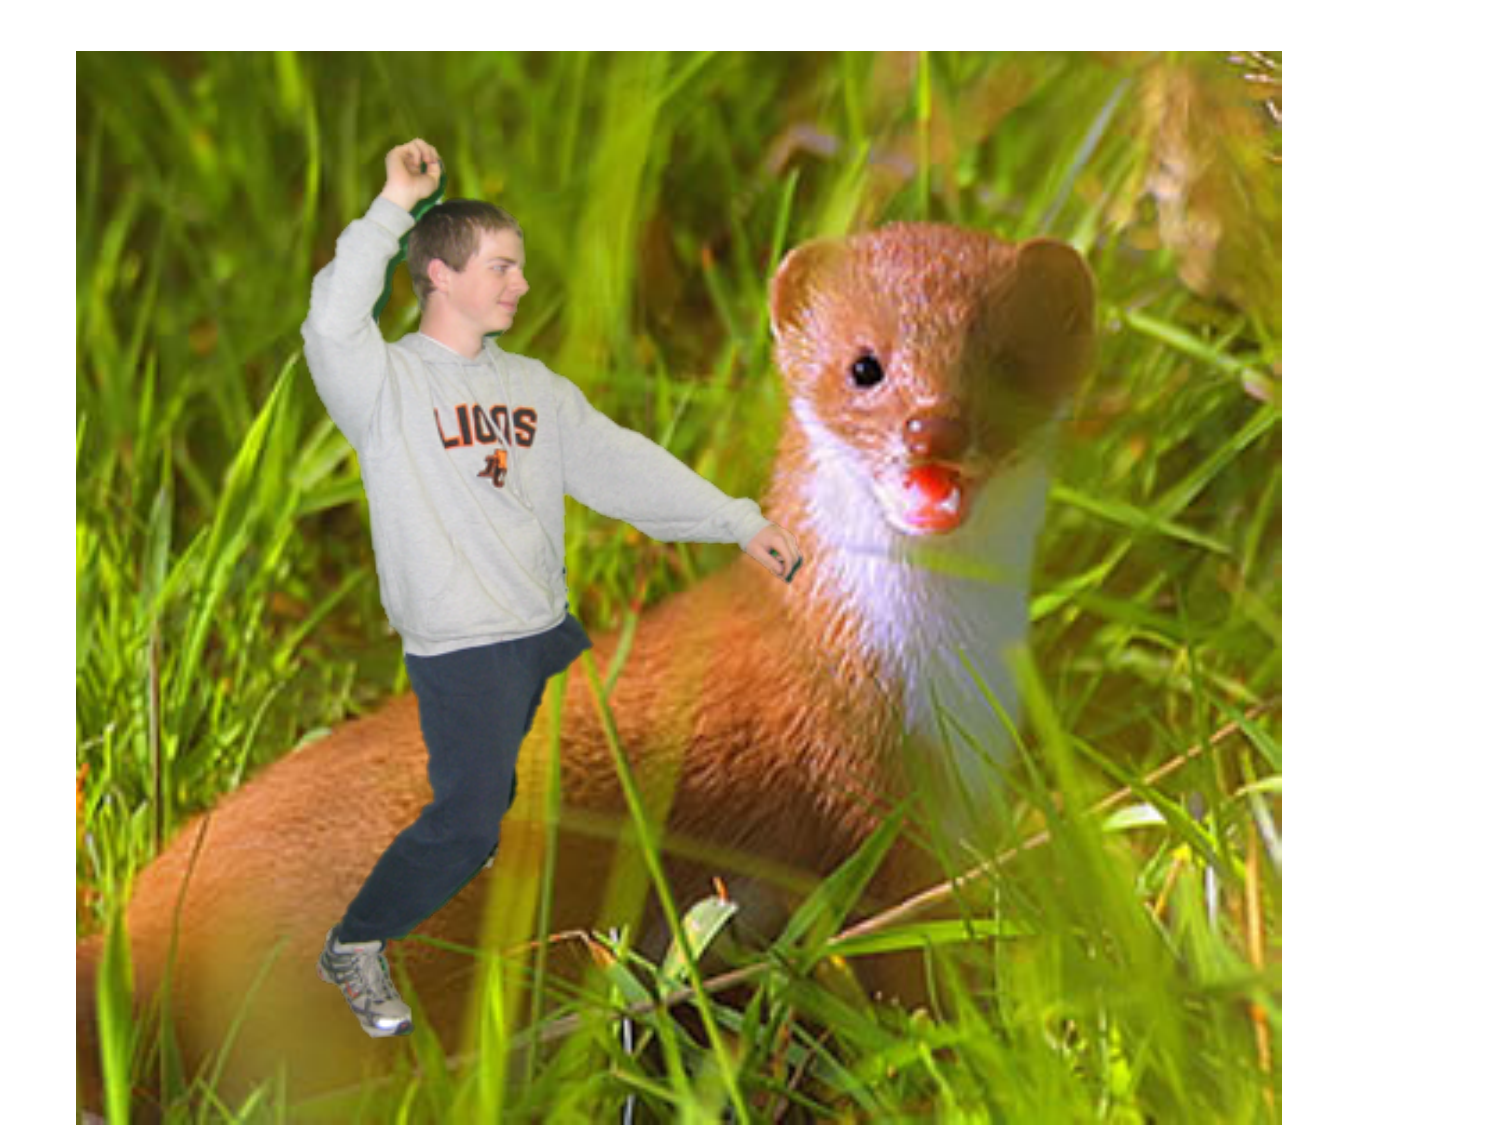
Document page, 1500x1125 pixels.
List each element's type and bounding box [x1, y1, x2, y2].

picture [76, 50, 1282, 1125]
